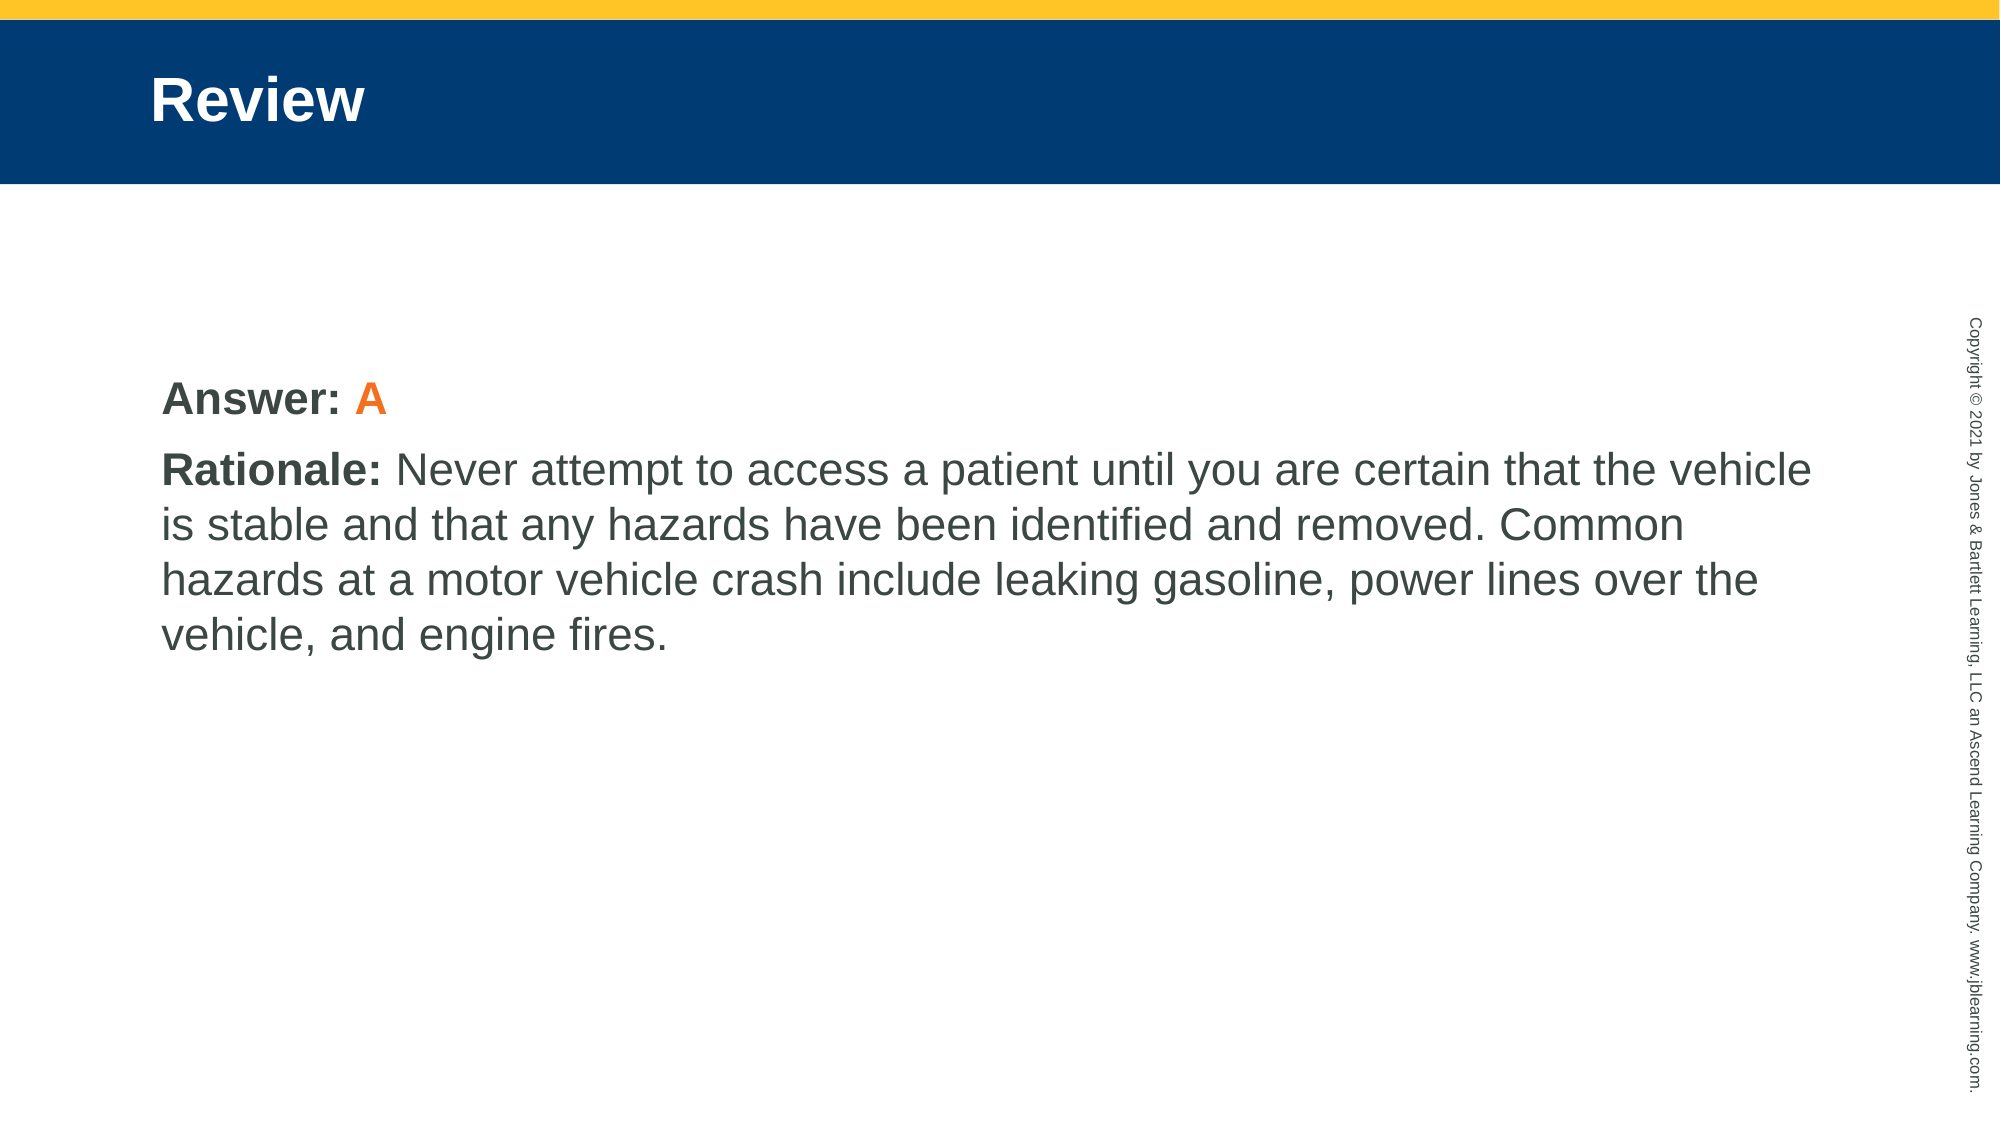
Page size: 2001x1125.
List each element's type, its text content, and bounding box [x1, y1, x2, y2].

list Answer: A Rationale: Never attempt to access a patient until you are certain that the vehicle is stable and that any hazards have been identified and removed. Common hazards at a motor vehicle crash include leaking gasoline, power lines over the vehicle, and engine fires. [146, 361, 1859, 1016]
title Review [0, 19, 2000, 185]
